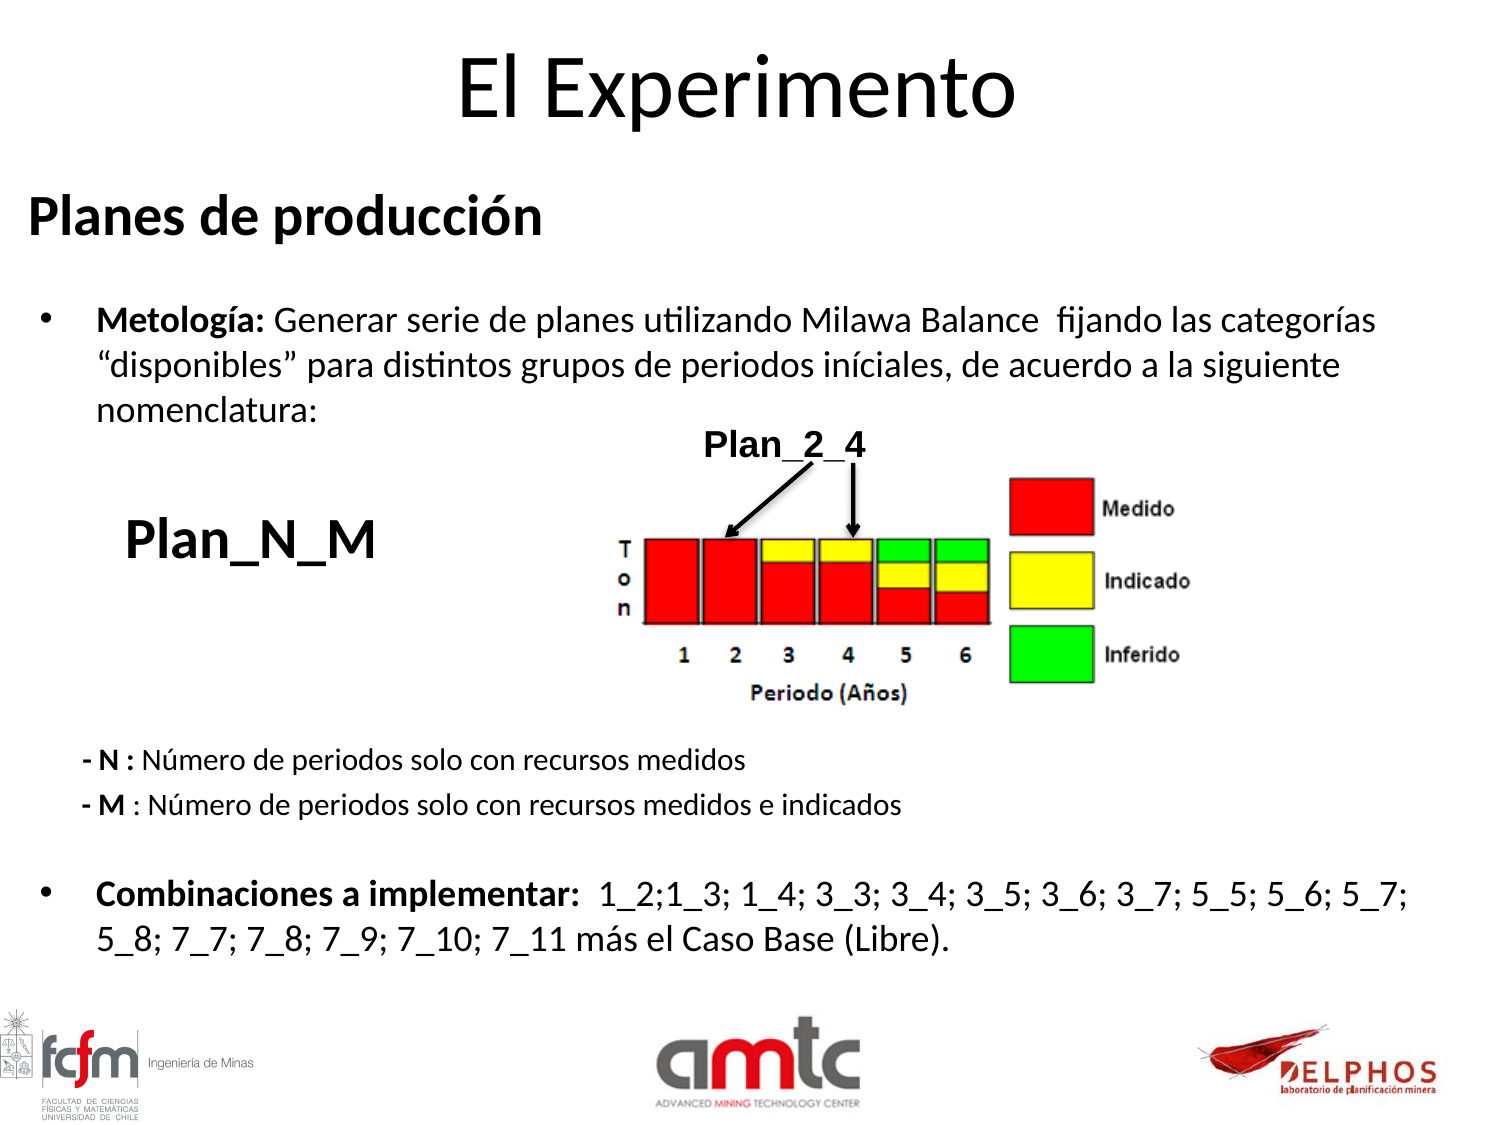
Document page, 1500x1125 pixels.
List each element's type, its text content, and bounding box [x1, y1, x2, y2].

picture [642, 1050, 876, 1125]
title Planes de producción [0, 149, 588, 276]
picture [0, 1006, 254, 1125]
text_box El Experimento [125, 0, 1350, 163]
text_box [599, 412, 1198, 718]
text_box Metología: Generar serie de planes utilizando Milawa Balance fijando las categorías “disponibles” para distintos grupos de periodos iníciales, de acuerdo a la siguiente nomenclatura: Plan_N_M - N : Número de periodos solo con recursos medidos - M : Número de periodos solo con recursos medidos e indicados Combinaciones a implementar: 1_2;1_3; 1_4; 3_3; 3_4; 3_5; 3_6; 3_7; 5_5; 5_6; 5_7; 5_8; 7_7; 7_8; 7_9; 7_10; 7_11 más el Caso Base (Libre). [24, 287, 1463, 1050]
picture [1178, 1006, 1500, 1125]
